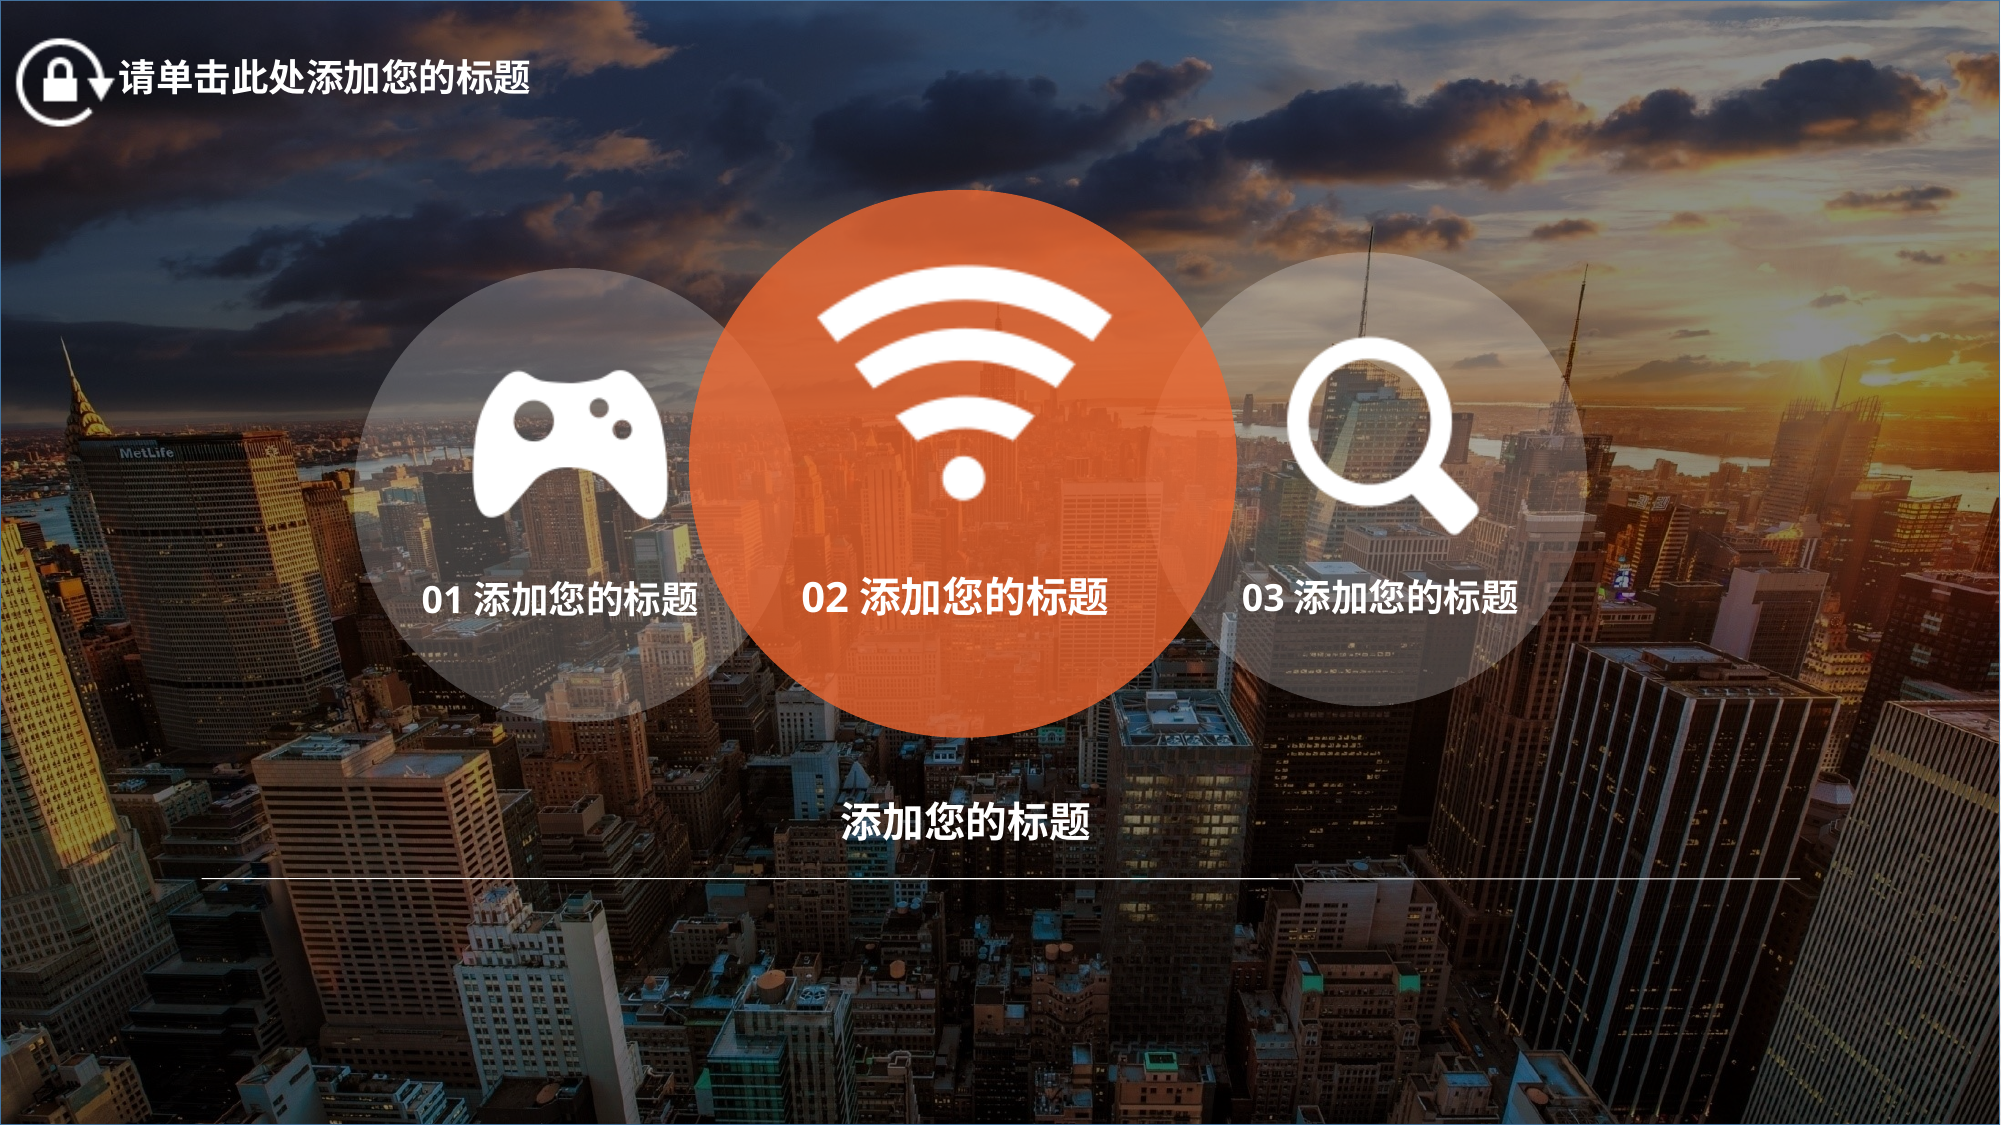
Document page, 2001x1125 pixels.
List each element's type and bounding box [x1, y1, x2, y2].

text_box [201, 189, 1816, 945]
text_box [0, 0, 2000, 1125]
text_box [0, 0, 615, 173]
